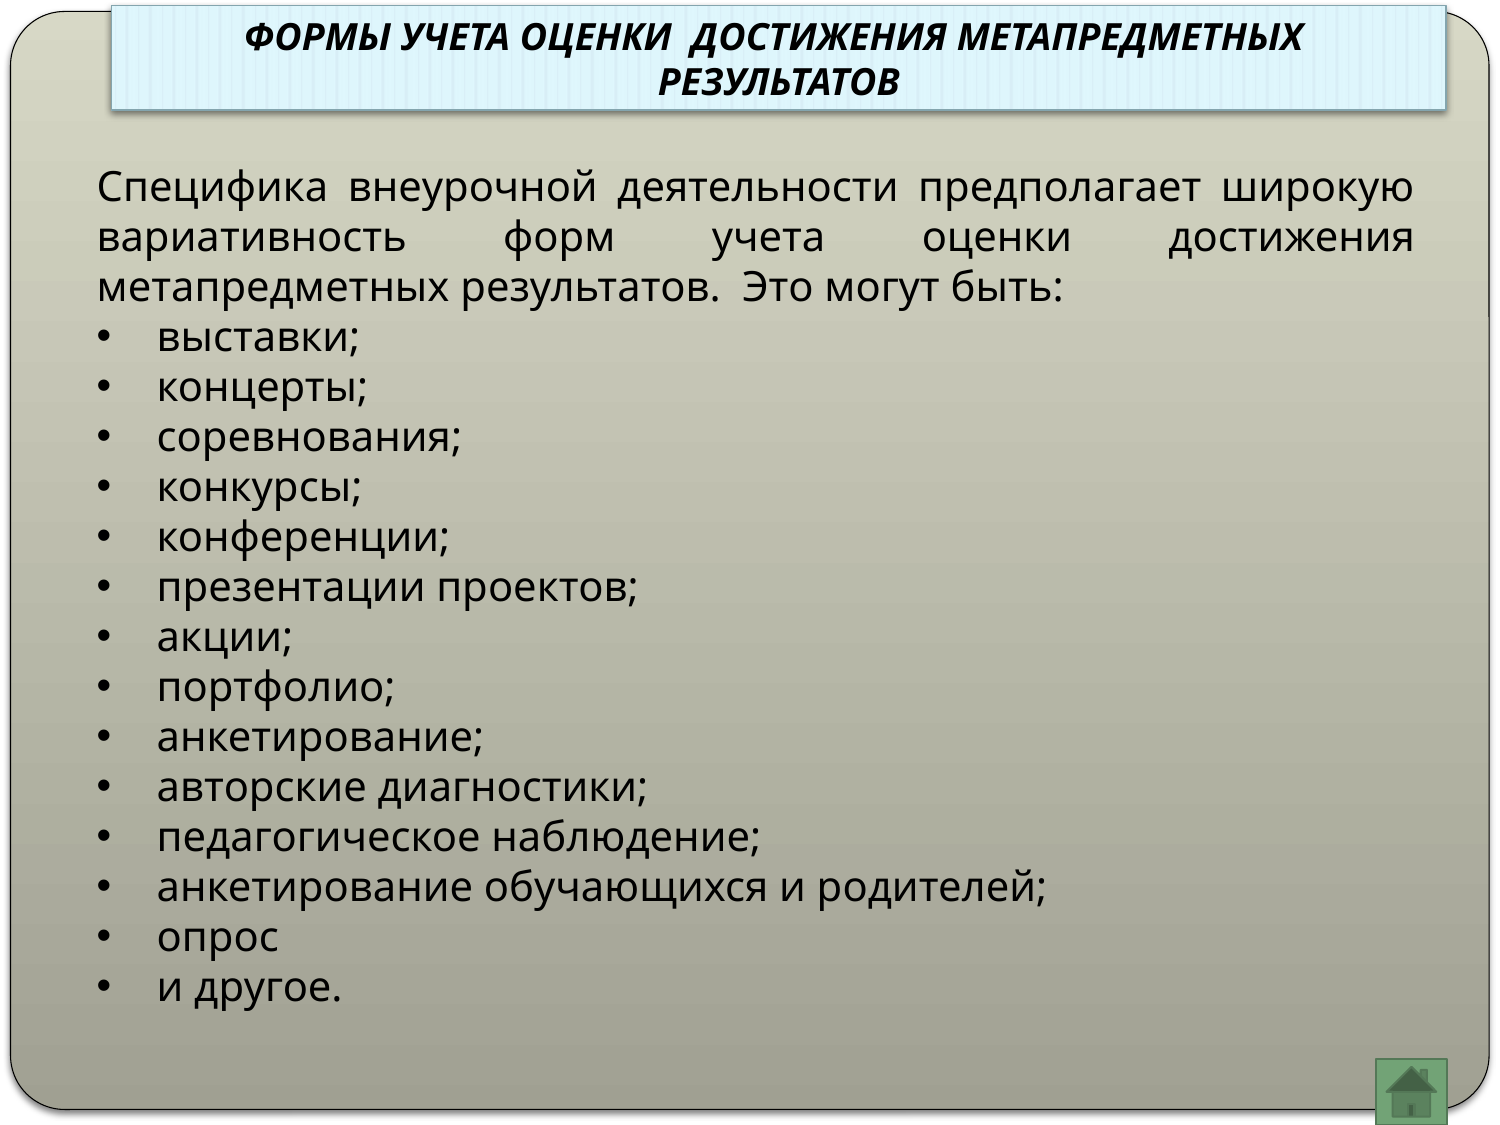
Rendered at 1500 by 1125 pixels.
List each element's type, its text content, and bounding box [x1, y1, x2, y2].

text_box [1375, 1058, 1448, 1125]
text_box Специфика внеурочной деятельности предполагает широкую вариативность форм учета оценки достижения метапредметных результатов. Это могут быть: выставки; концерты; соревнования; конкурсы; конференции; презентации проектов; акции; портфолио; анкетирование; авторские диагностики; педагогическое наблюдение; анкетирование обучающихся и родителей; опрос и другое. [81, 152, 1430, 1018]
text_box ФОРМЫ УЧЕТА ОЦЕНКИ ДОСТИЖЕНИЯ МЕТАПРЕДМЕТНЫХ РЕЗУЛЬТАТОВ [111, 5, 1447, 111]
